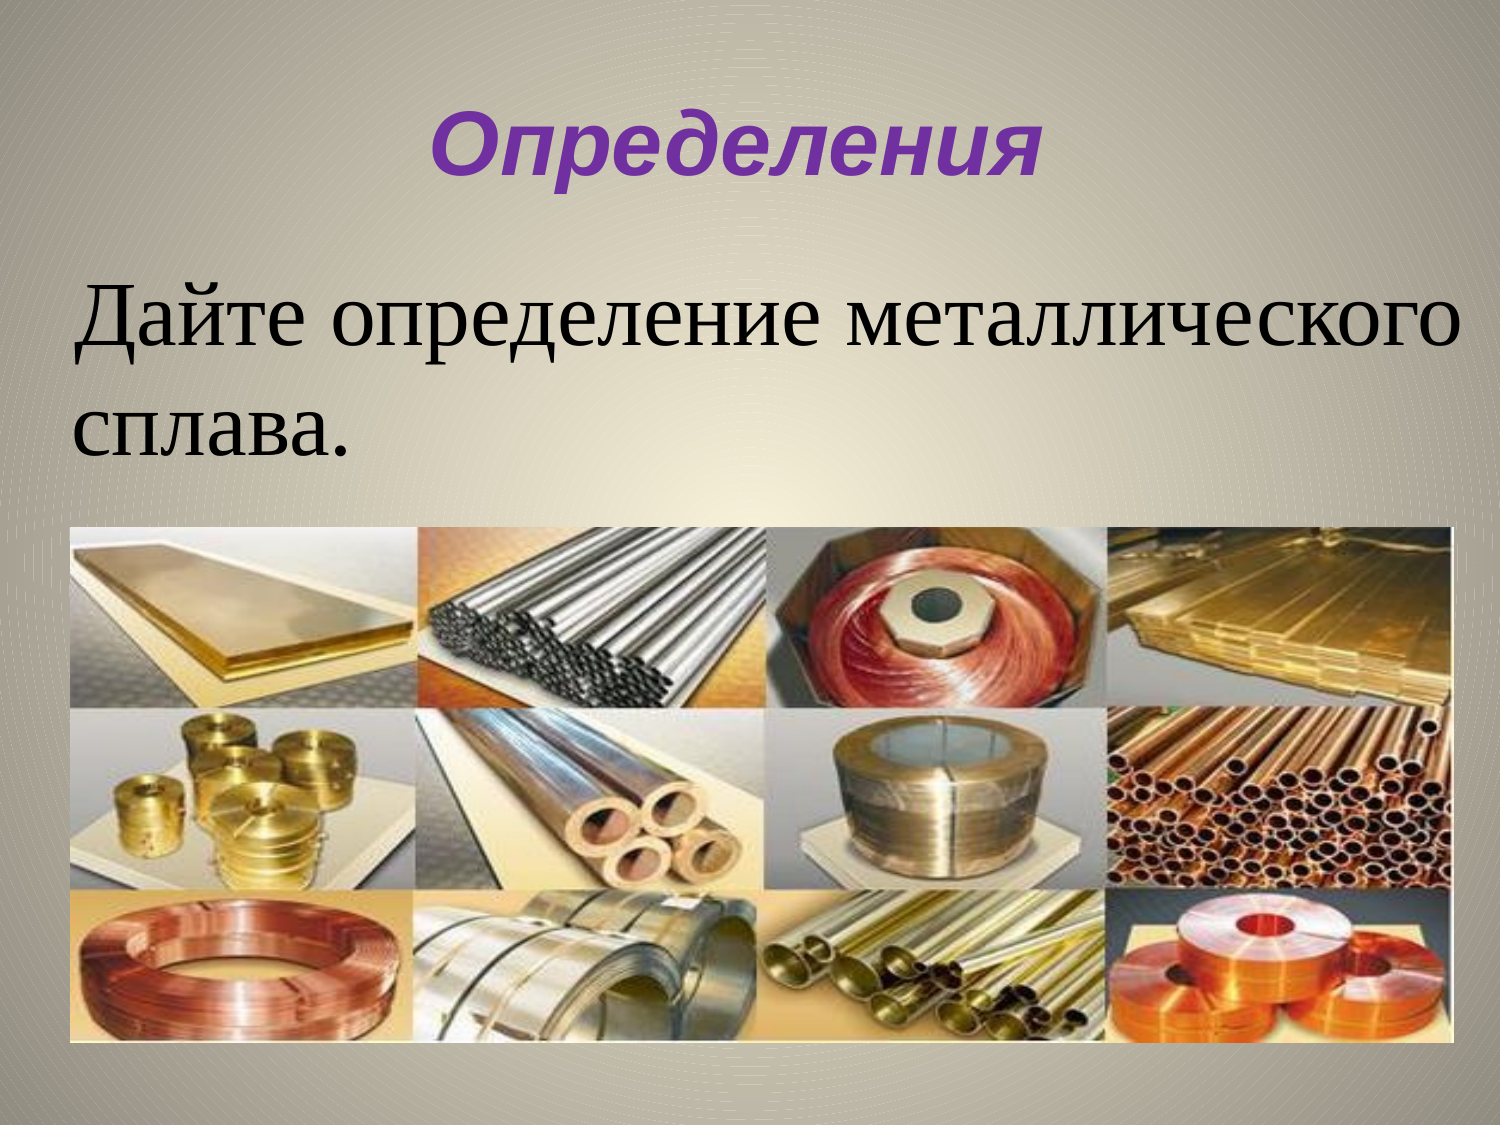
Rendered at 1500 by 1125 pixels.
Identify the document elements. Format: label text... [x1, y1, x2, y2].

title Определения [74, 44, 1426, 233]
list Дайте определение металлического сплава. [0, 245, 1500, 598]
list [70, 527, 1454, 1044]
